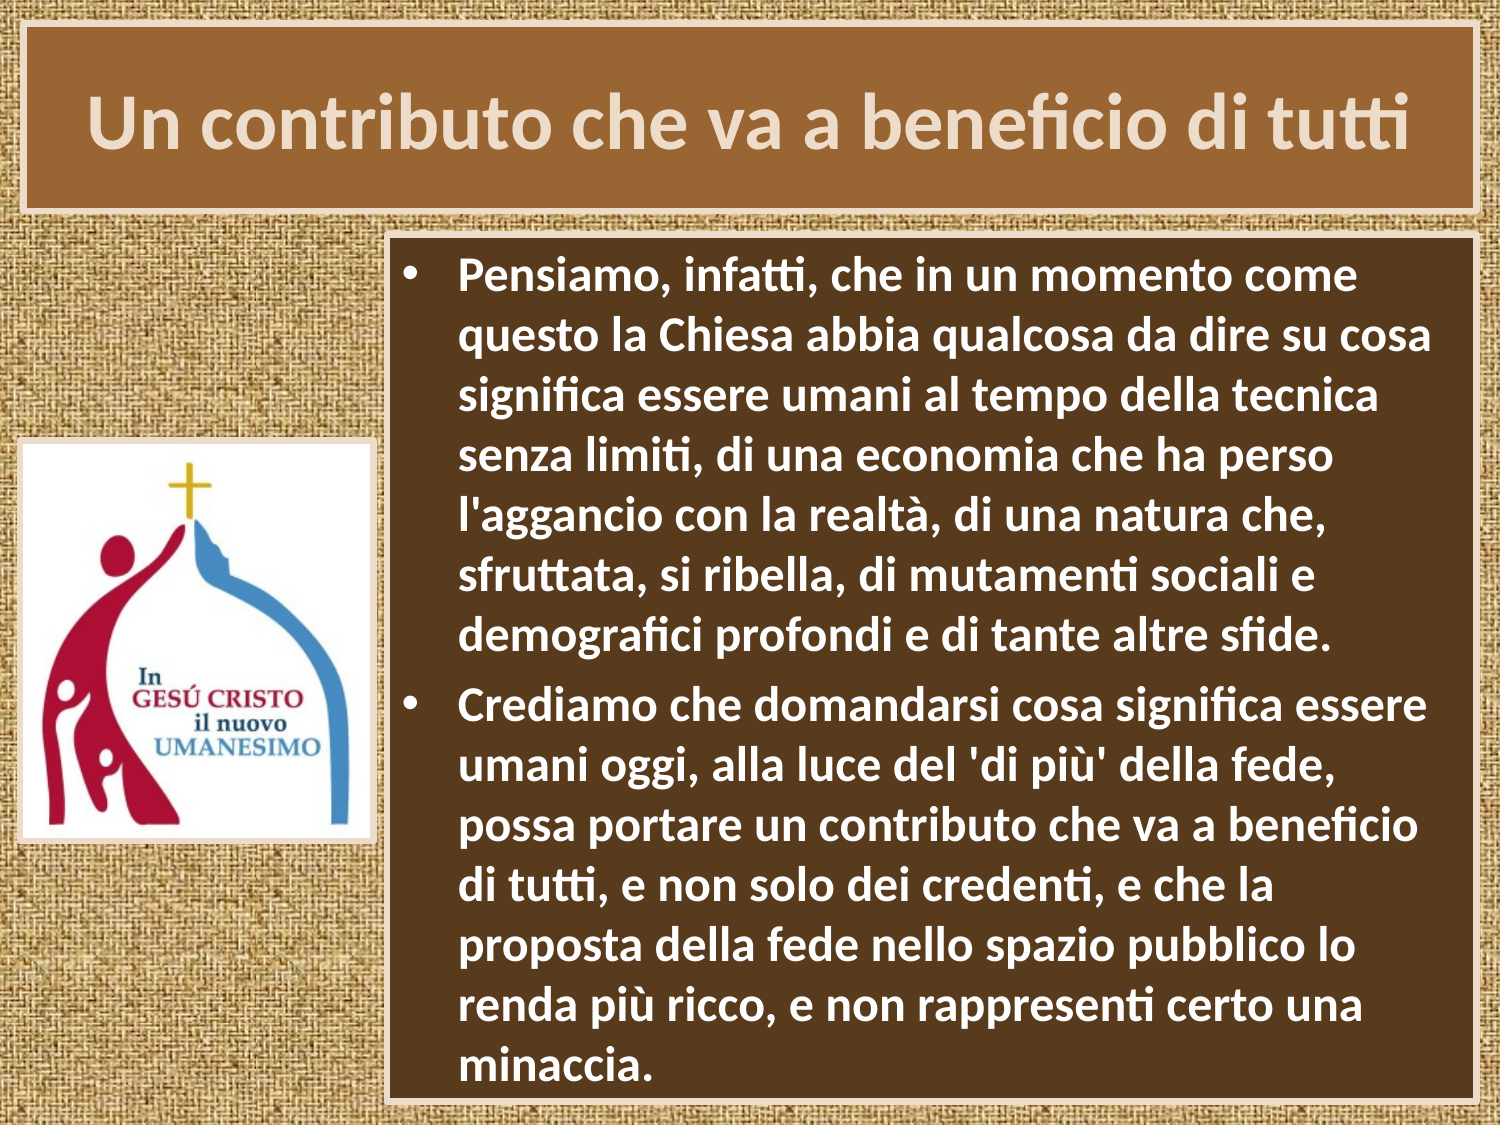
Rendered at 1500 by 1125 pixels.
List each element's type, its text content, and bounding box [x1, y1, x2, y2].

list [23, 443, 371, 839]
list Pensiamo, infatti, che in un momento come questo la Chiesa abbia qualcosa da dire su cosa significa essere umani al tempo della tecnica senza limiti, di una economia che ha perso l'aggancio con la realtà, di una natura che, sfruttata, si ribella, di mutamenti sociali e demografici profondi e di tante altre sfide. Crediamo che domandarsi cosa significa essere umani oggi, alla luce del 'di più' della fede, possa portare un contributo che va a beneficio di tutti, e non solo dei credenti, e che la proposta della fede nello spazio pubblico lo renda più ricco, e non rappresenti certo una minaccia. [386, 234, 1477, 1102]
title Un contributo che va a beneficio di tutti [23, 23, 1477, 211]
picture [0, 0, 1500, 1125]
